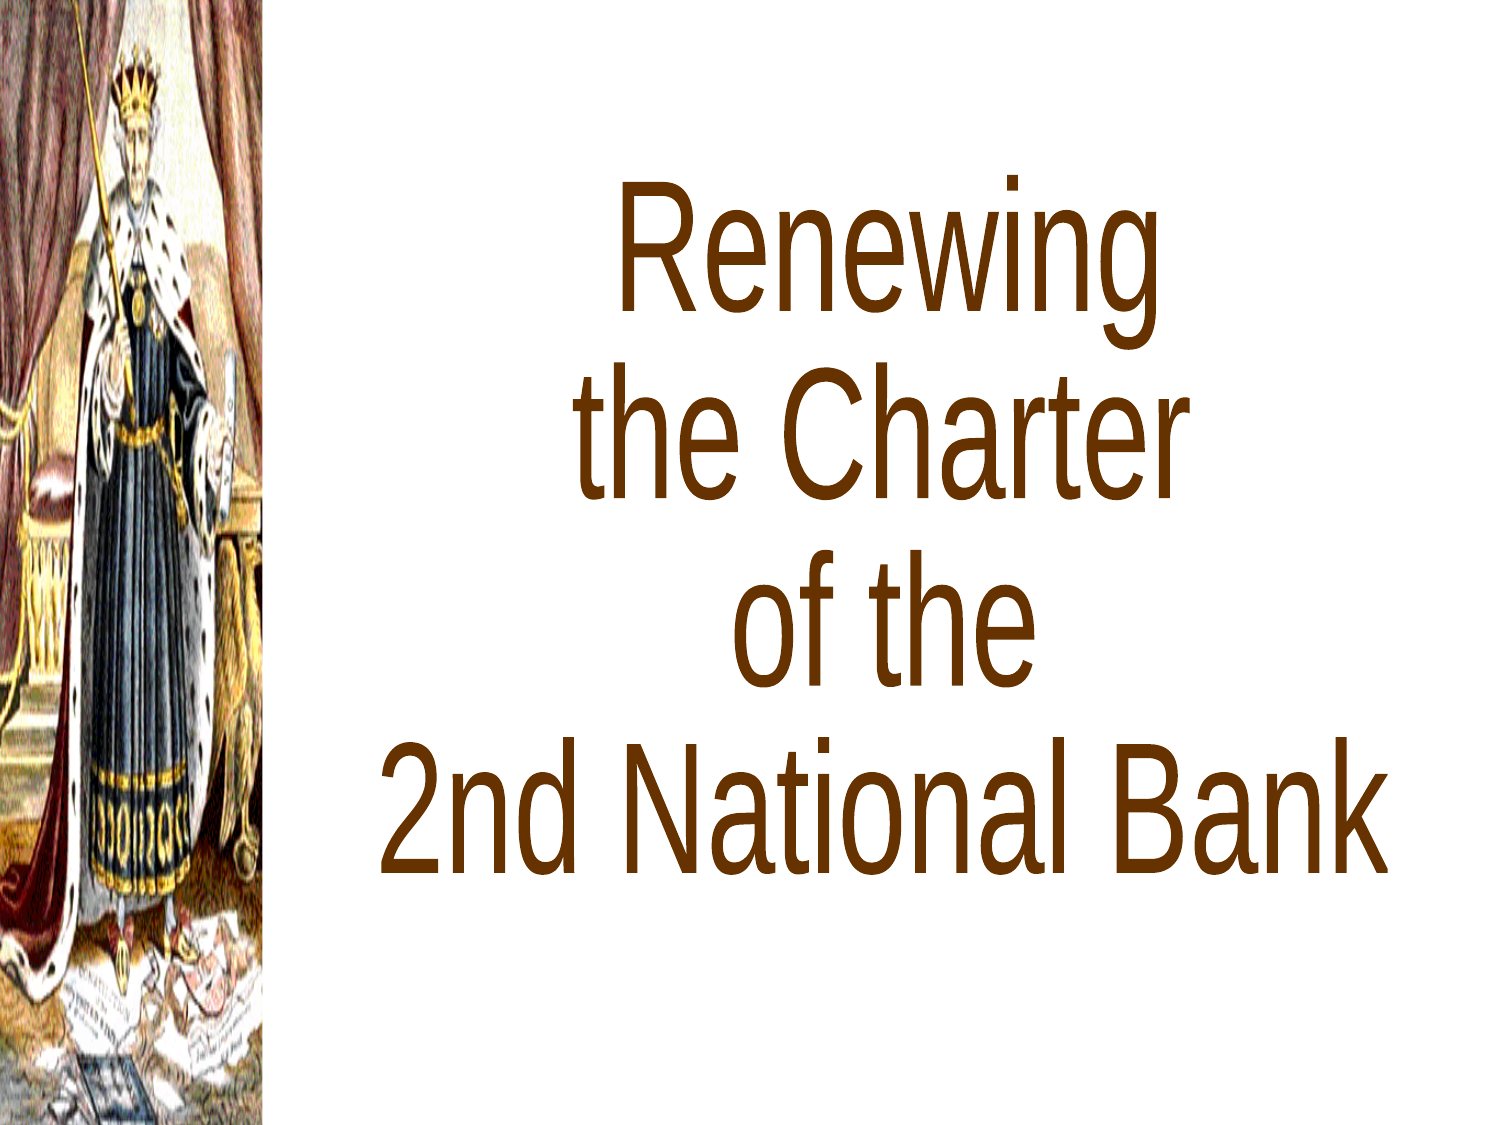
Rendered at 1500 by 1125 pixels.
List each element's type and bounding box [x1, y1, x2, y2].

picture [0, 0, 263, 1125]
